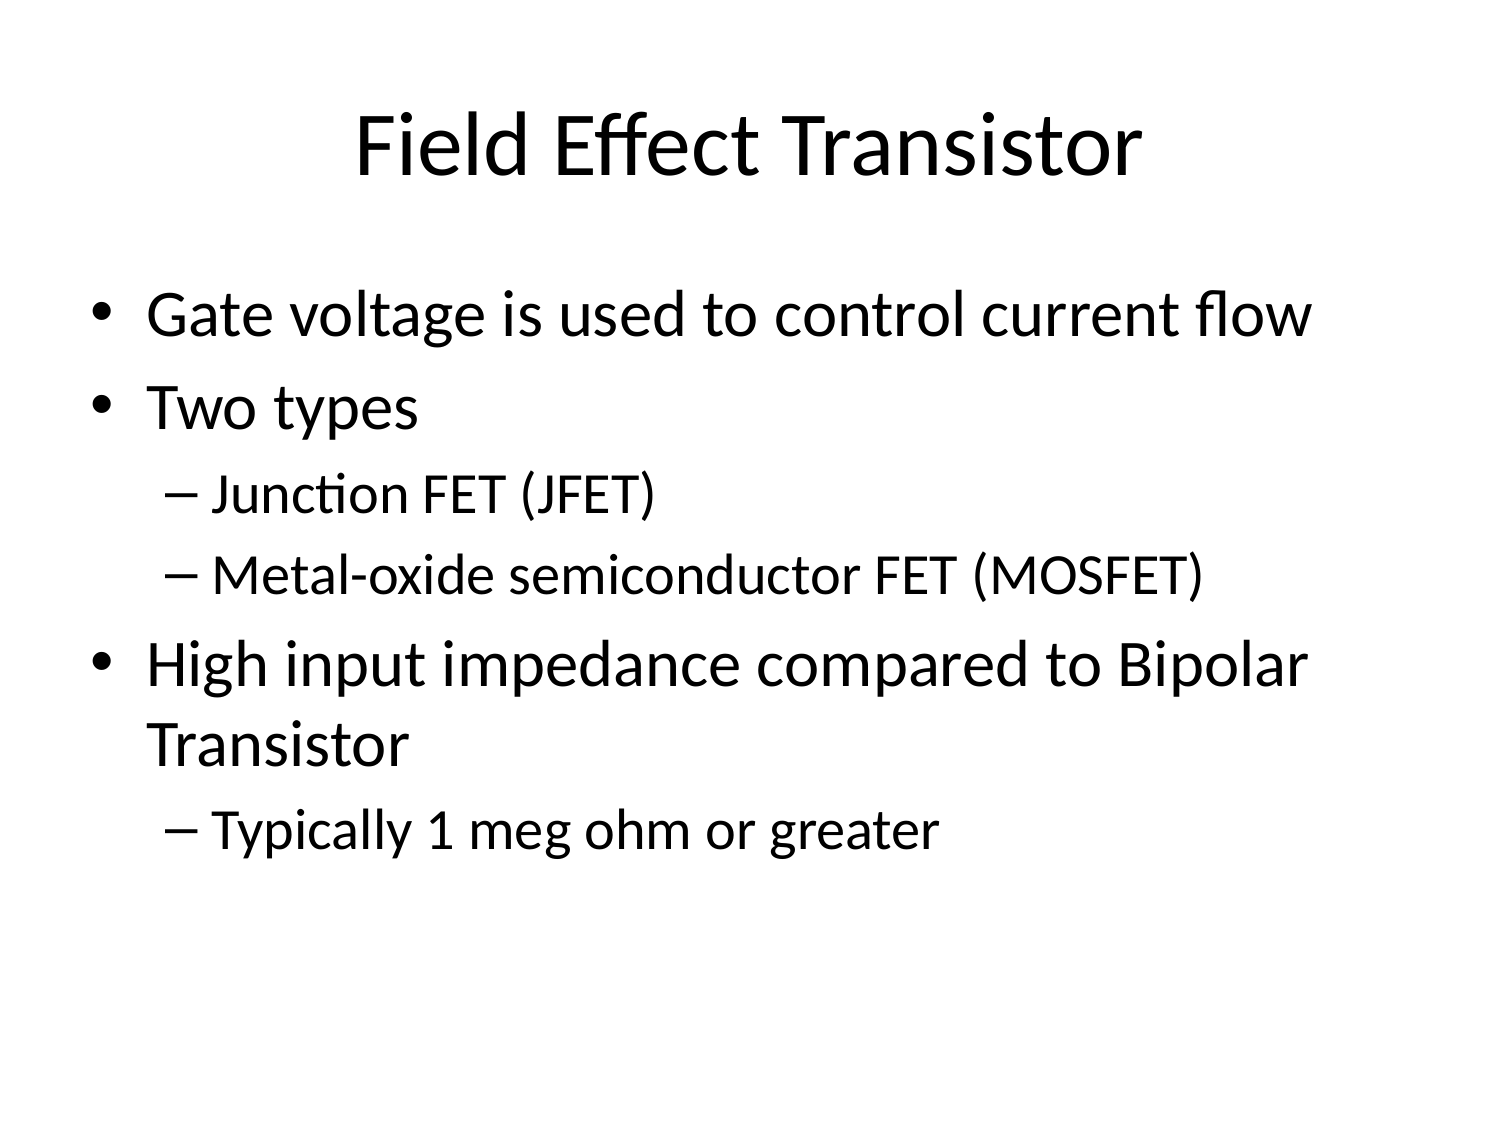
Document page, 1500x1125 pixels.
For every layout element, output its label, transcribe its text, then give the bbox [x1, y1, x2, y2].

title Field Effect Transistor [75, 45, 1425, 233]
list Gate voltage is used to control current flow Two types Junction FET (JFET) Metal-oxide semiconductor FET (MOSFET) High input impedance compared to Bipolar Transistor Typically 1 meg ohm or greater [75, 262, 1425, 1005]
